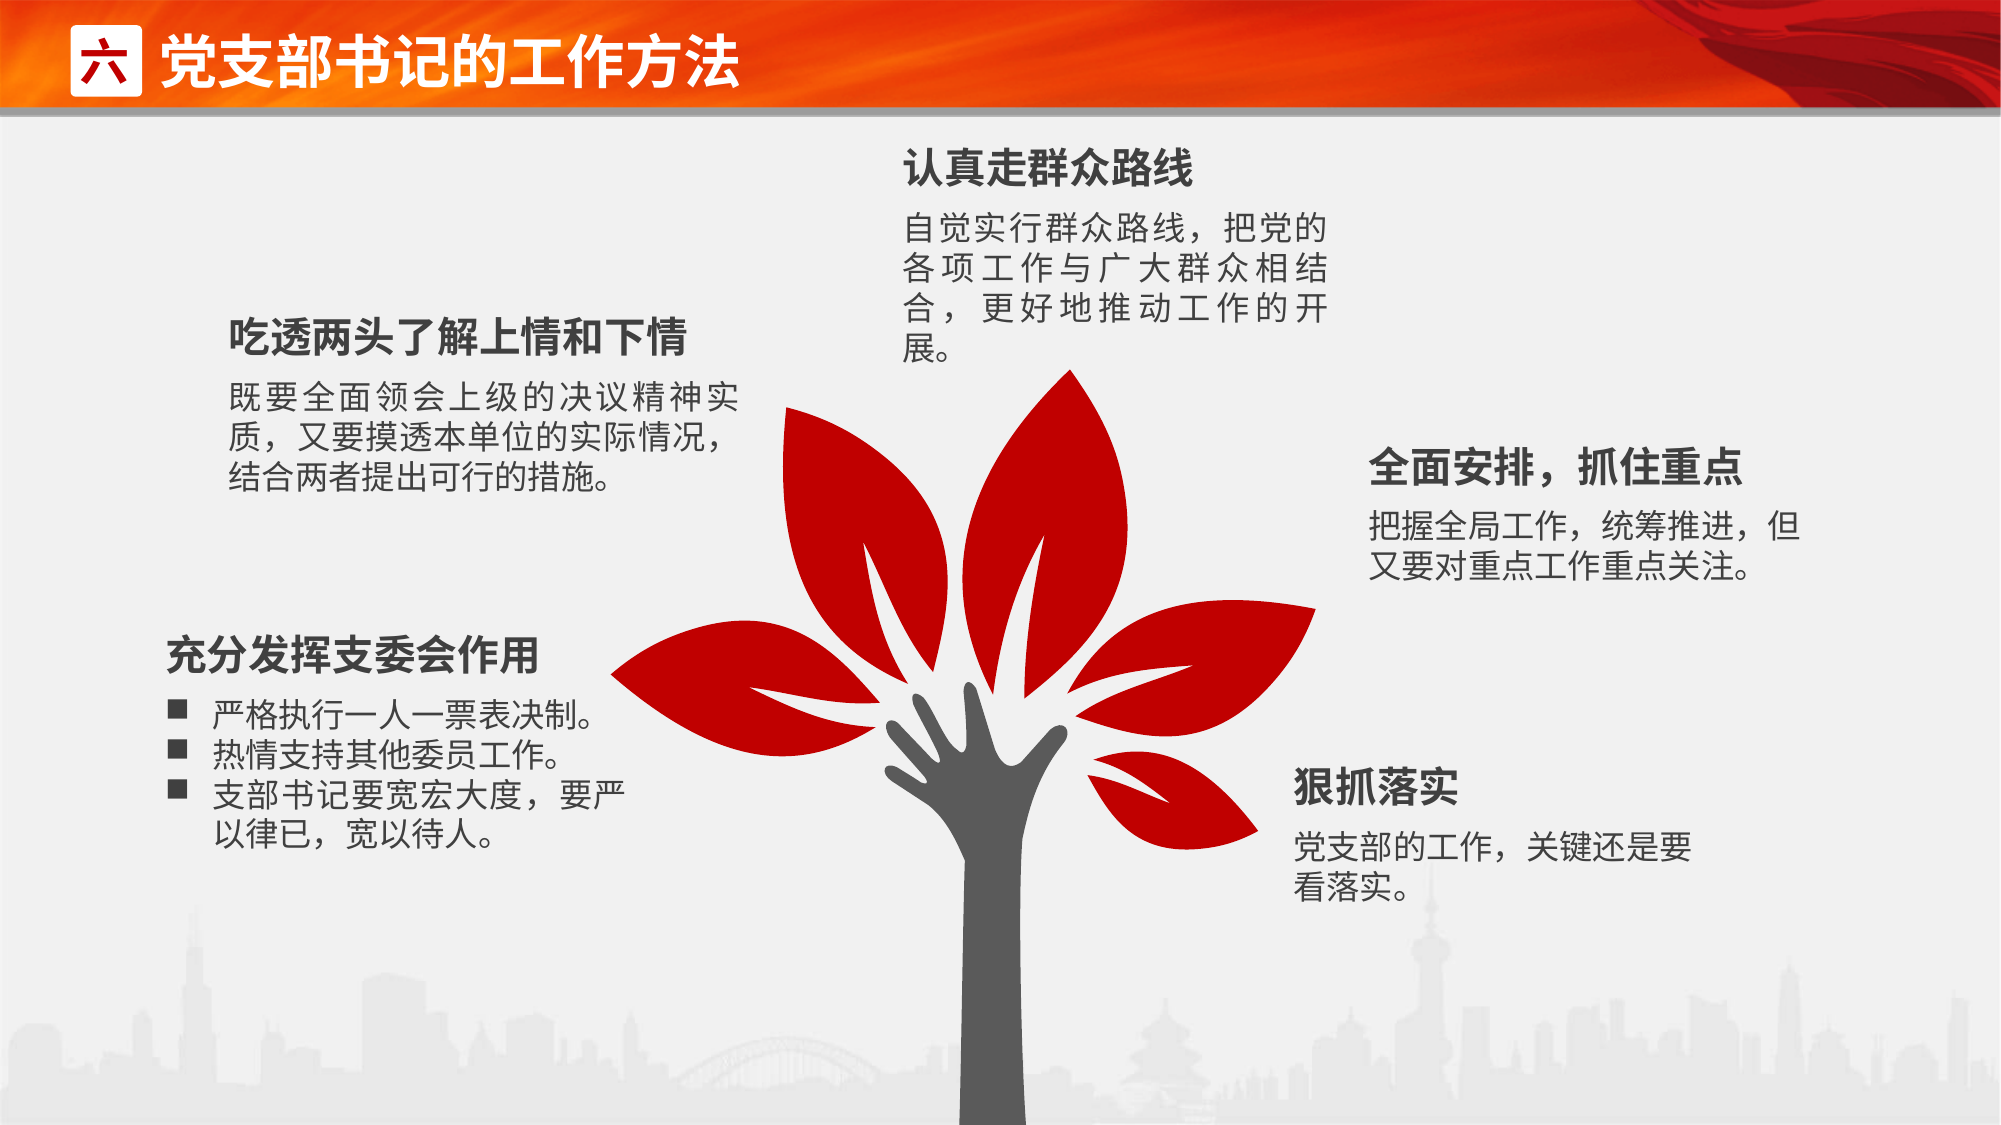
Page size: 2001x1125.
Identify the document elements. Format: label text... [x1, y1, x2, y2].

text_box [962, 375, 1128, 699]
text_box 把握全局工作，统筹推进，但又要对重点工作重点关注。 [1353, 498, 1834, 593]
text_box 全面安排，抓住重点 [1353, 432, 1792, 498]
text_box 党支部书记的工作方法 [144, 18, 954, 103]
text_box 吃透两头了解上情和下情 [213, 303, 735, 369]
text_box 六 [64, 22, 145, 98]
text_box 充分发挥支委会作用 [150, 621, 587, 686]
text_box 严格执行一人一票表决制。 热情支持其他委员工作。 支部书记要宽宏大度，要严以律已，宽以待人。 [150, 686, 642, 861]
text_box 自觉实行群众路线，把党的各项工作与广大群众相结合，更好地推动工作的开展。 [887, 199, 1344, 375]
text_box [1087, 751, 1259, 850]
text_box 狠抓落实 [1278, 753, 1607, 818]
text_box [1067, 600, 1316, 737]
text_box [782, 407, 948, 684]
picture [0, 0, 2001, 1125]
text_box 认真走群众路线 [887, 134, 1216, 199]
text_box [610, 620, 880, 757]
text_box 既要全面领会上级的决议精神实质，又要摸透本单位的实际情况，结合两者提出可行的措施。 [213, 369, 755, 504]
text_box [884, 682, 1068, 1125]
text_box 党支部的工作，关键还是要看落实。 [1278, 818, 1735, 914]
